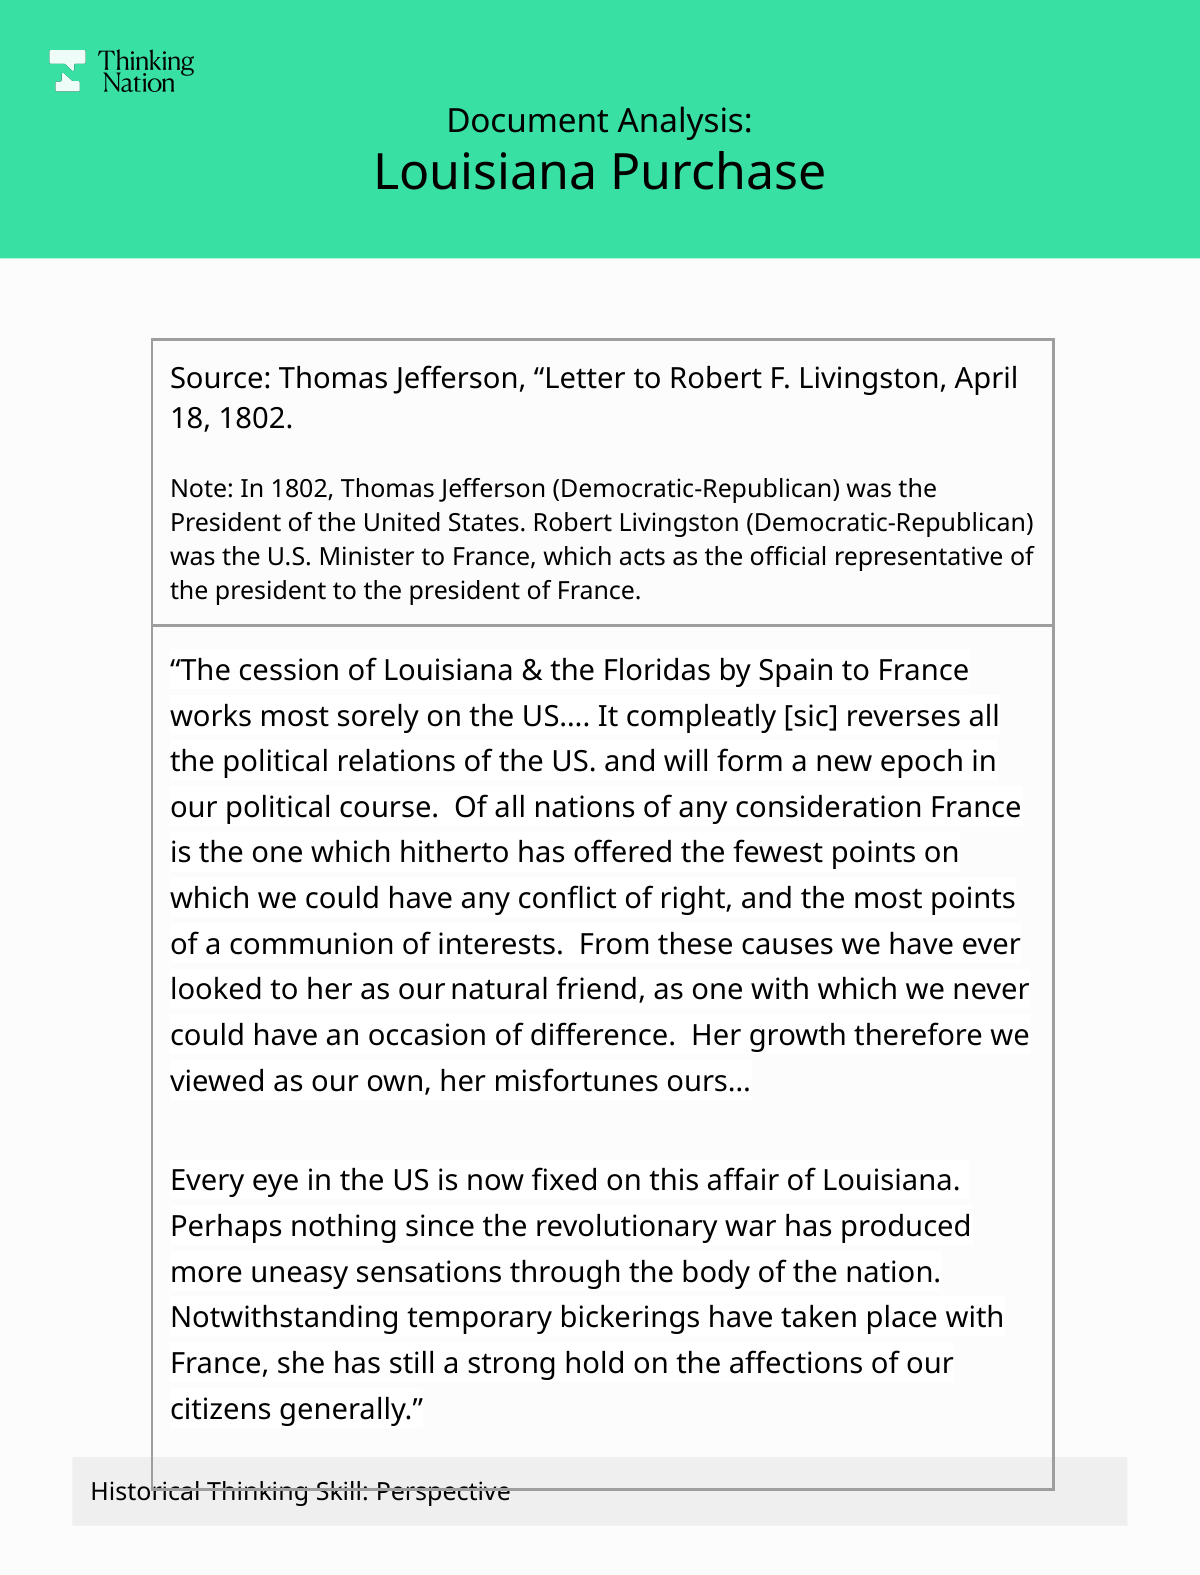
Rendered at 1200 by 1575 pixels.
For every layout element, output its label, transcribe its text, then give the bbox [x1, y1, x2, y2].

table_header Source: Thomas Jefferson, “Letter to Robert F. Livingston, April 18, 1802. Note: In 1802, Thomas Jefferson (Democratic-Republican) was the President of the United States. Robert Livingston (Democratic-Republican) was the U.S. Minister to France, which acts as the official representative of the president to the president of France. [153, 341, 1052, 624]
text_box Document Analysis: Louisiana Purchase [0, 0, 1200, 259]
table_cell “The cession of Louisiana & the Floridas by Spain to France works most sorely on the US…. It compleatly [sic] reverses all the political relations of the US. and will form a new epoch in our political course. Of all nations of any consideration France is the one which hitherto has offered the fewest points on which we could have any conflict of right, and the most points of a communion of interests. From these causes we have ever looked to her as our natural friend, as one with which we never could have an occasion of difference. Her growth therefore we viewed as our own, her misfortunes ours… Every eye in the US is now fixed on this affair of Louisiana. Perhaps nothing since the revolutionary war has produced more uneasy sensations through the body of the nation. Notwithstanding temporary bickerings have taken place with France, she has still a strong hold on the affections of our citizens generally.” [153, 627, 1052, 1488]
picture [33, 35, 199, 105]
text_box Historical Thinking Skill: Perspective [72, 1457, 1128, 1526]
